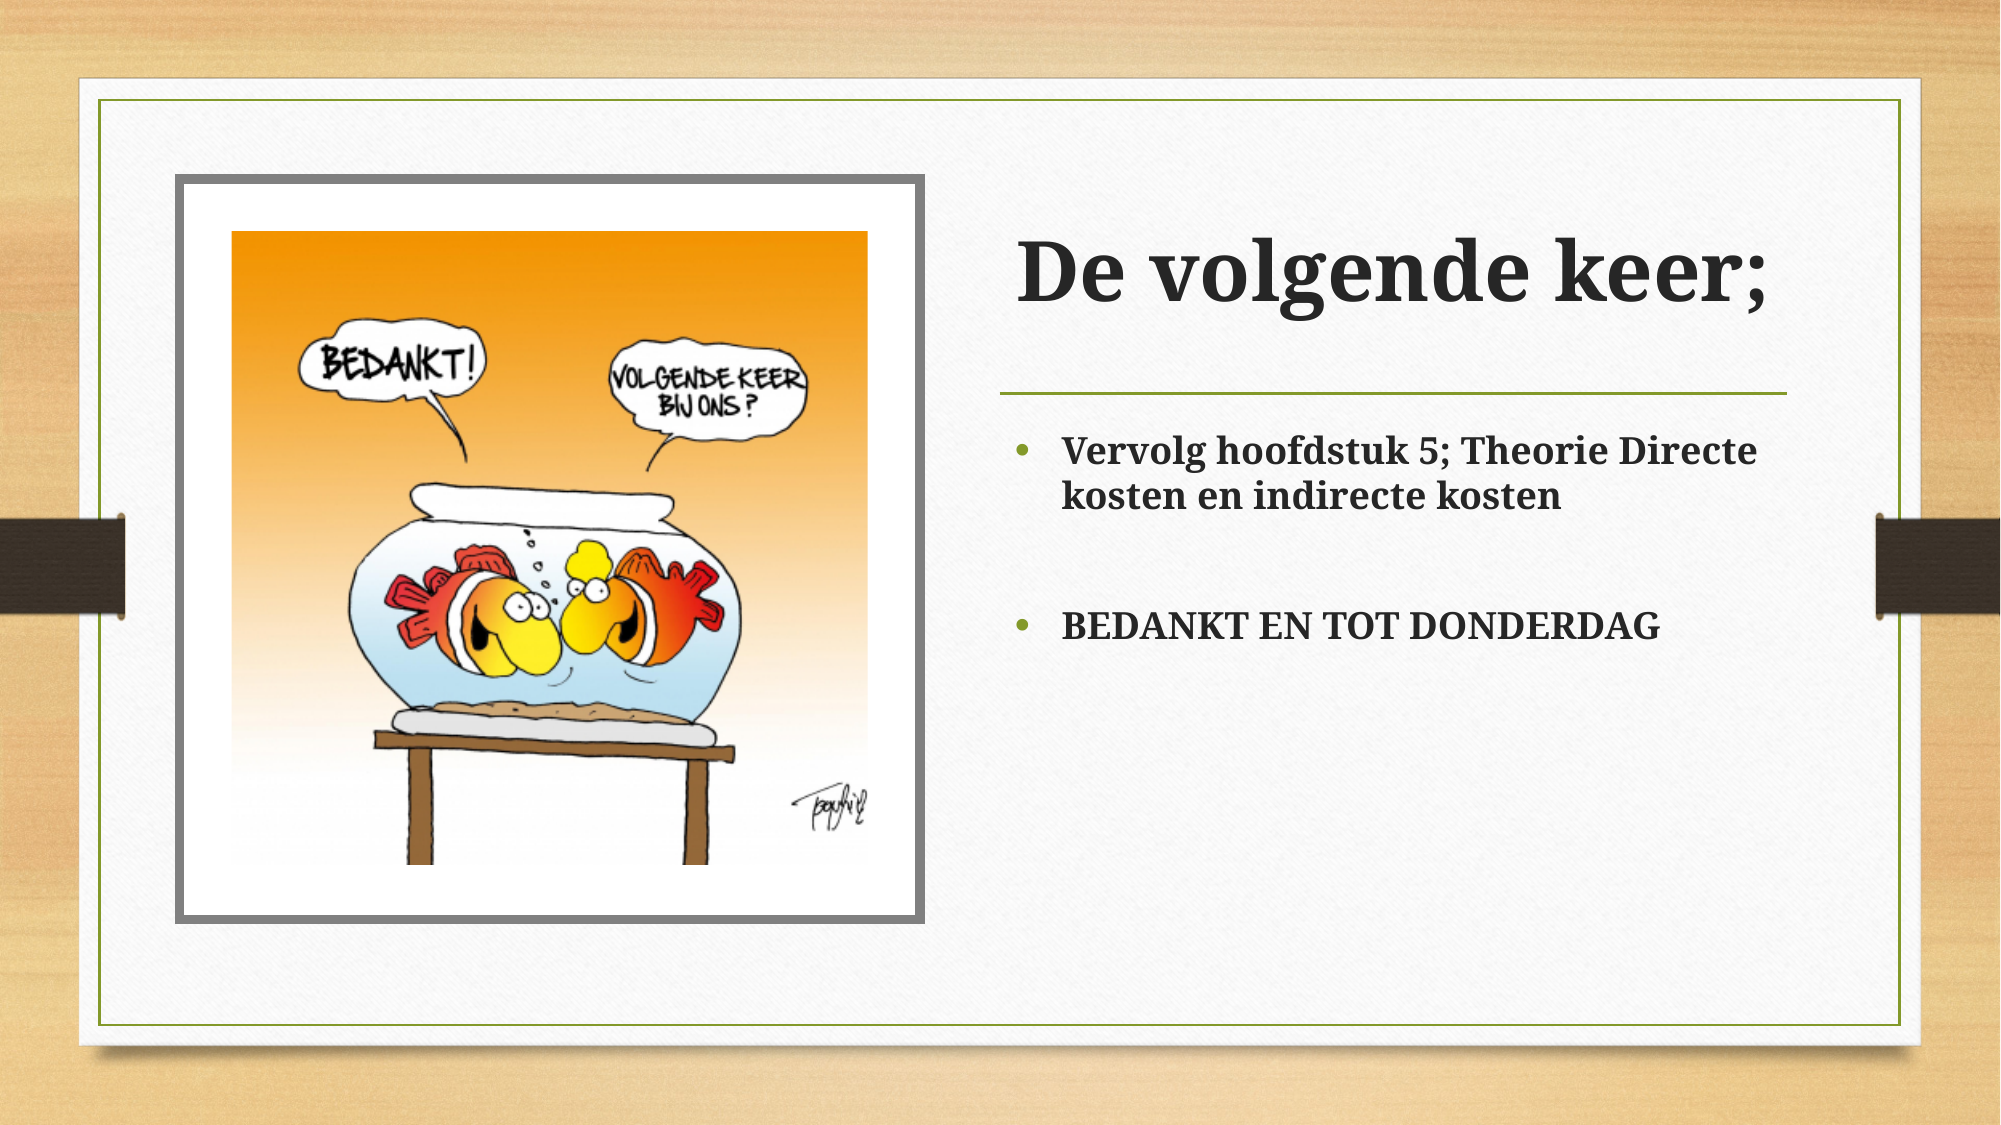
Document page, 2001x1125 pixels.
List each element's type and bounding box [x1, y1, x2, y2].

picture [231, 231, 868, 865]
text_box [0, 0, 2000, 1125]
